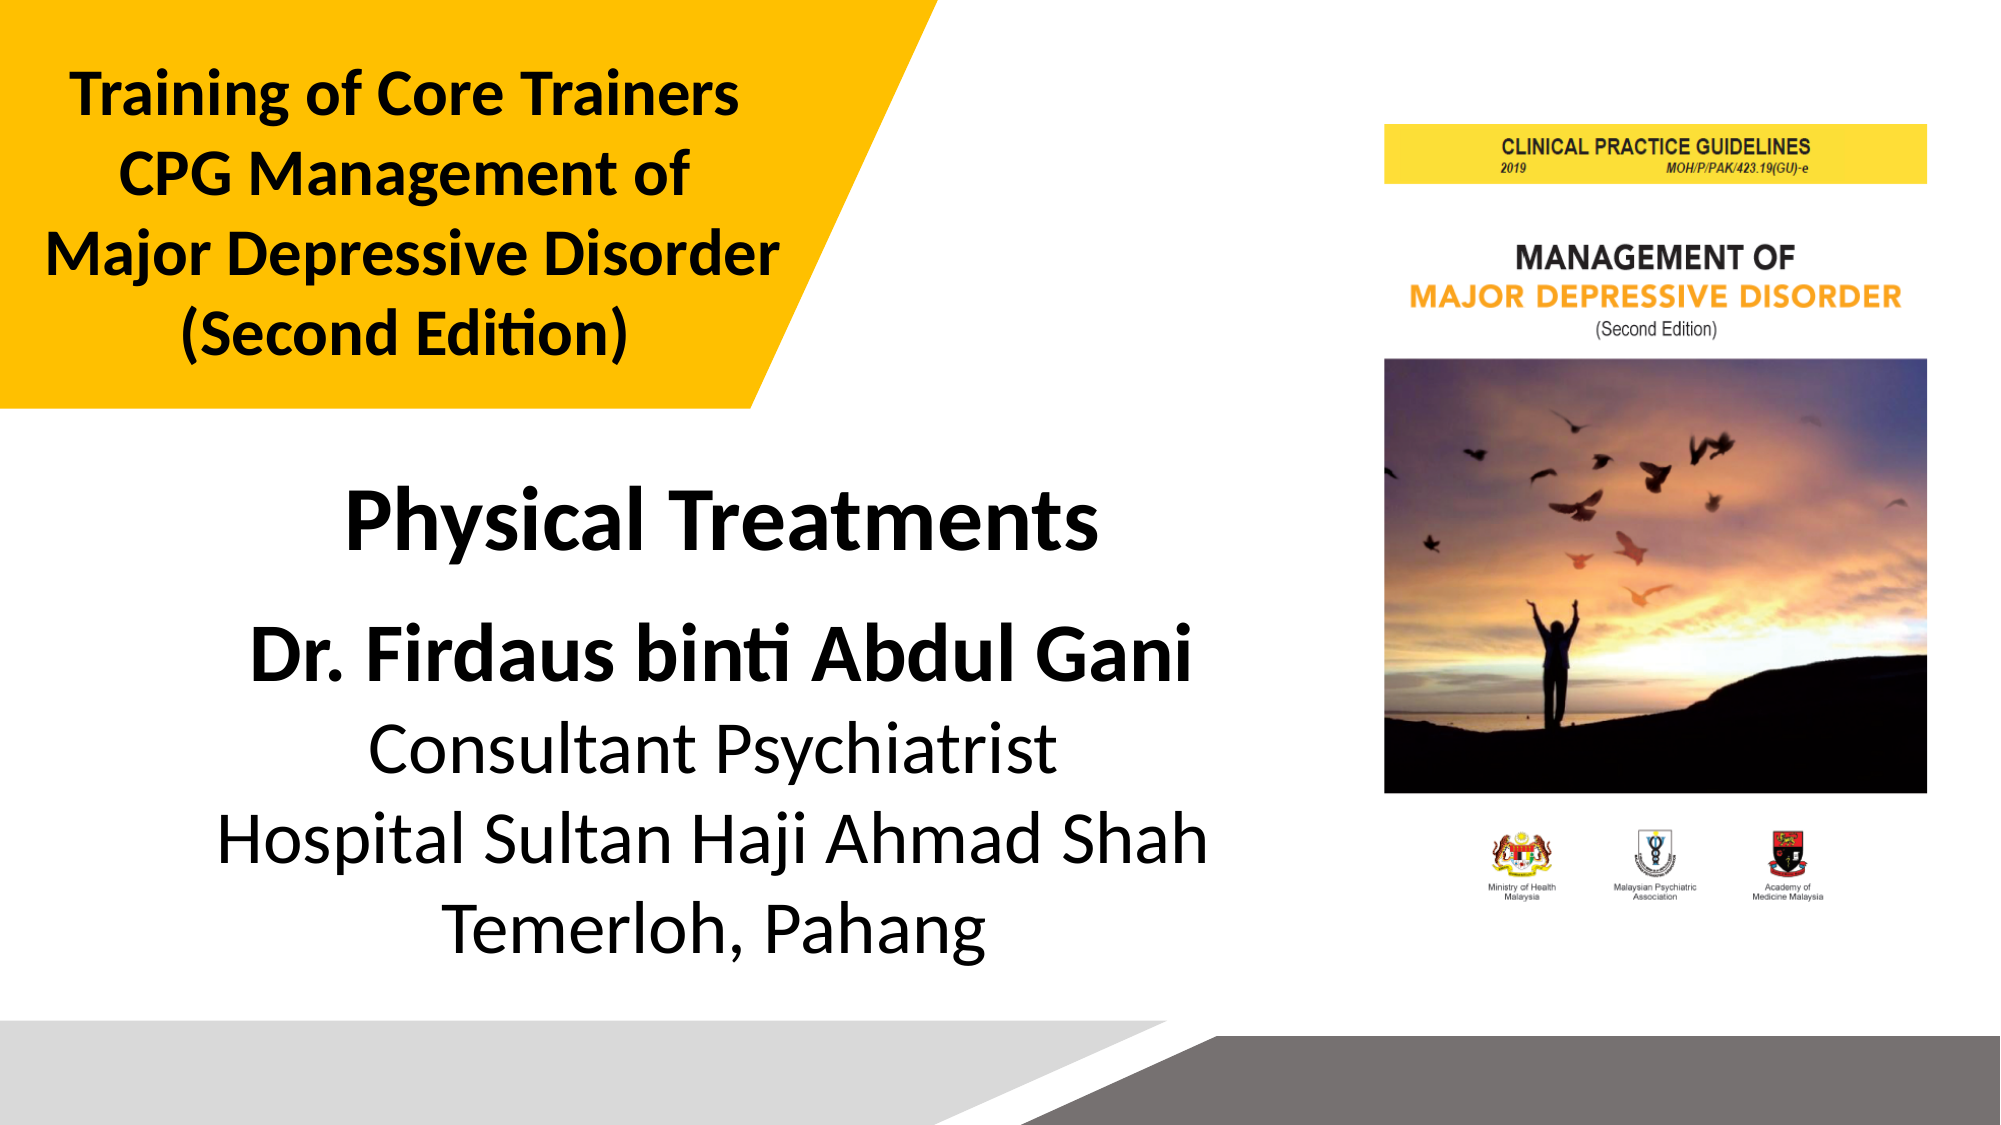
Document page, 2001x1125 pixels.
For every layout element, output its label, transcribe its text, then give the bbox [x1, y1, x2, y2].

text_box [0, 377, 766, 410]
text_box Training of Core Trainers CPG Management of Major Depressive Disorder (Second Edition) [0, 41, 840, 377]
text_box [1020, 1035, 2000, 1125]
picture [1384, 124, 1928, 924]
text_box Dr. Firdaus binti Abdul Gani Consultant Psychiatrist Hospital Sultan Haji Ahmad Shah Temerloh, Pahang [183, 591, 1263, 976]
text_box [0, 0, 939, 216]
subtitle Physical Treatments [0, 464, 1384, 736]
text_box [0, 1019, 1168, 1125]
